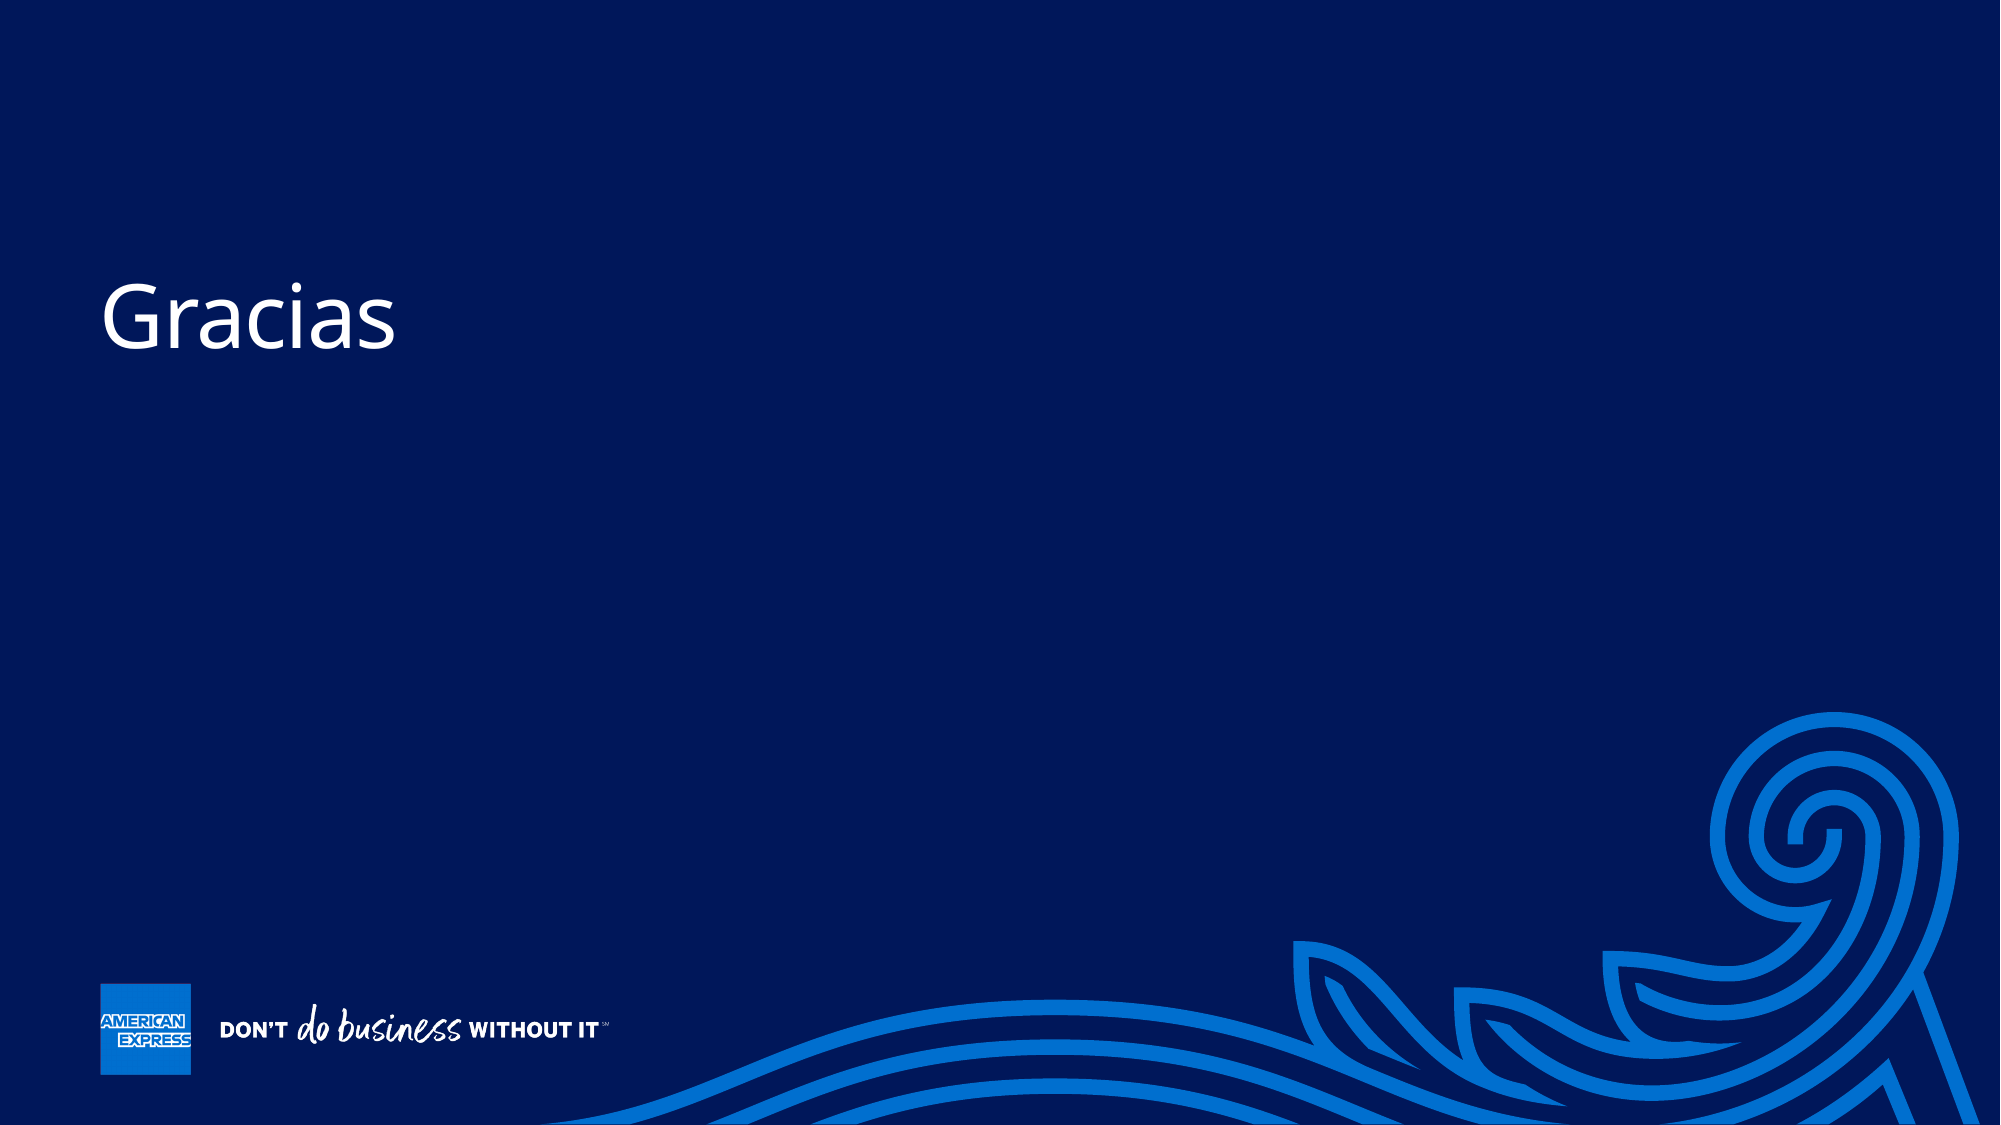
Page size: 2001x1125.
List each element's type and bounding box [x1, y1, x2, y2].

picture [85, 968, 629, 1090]
